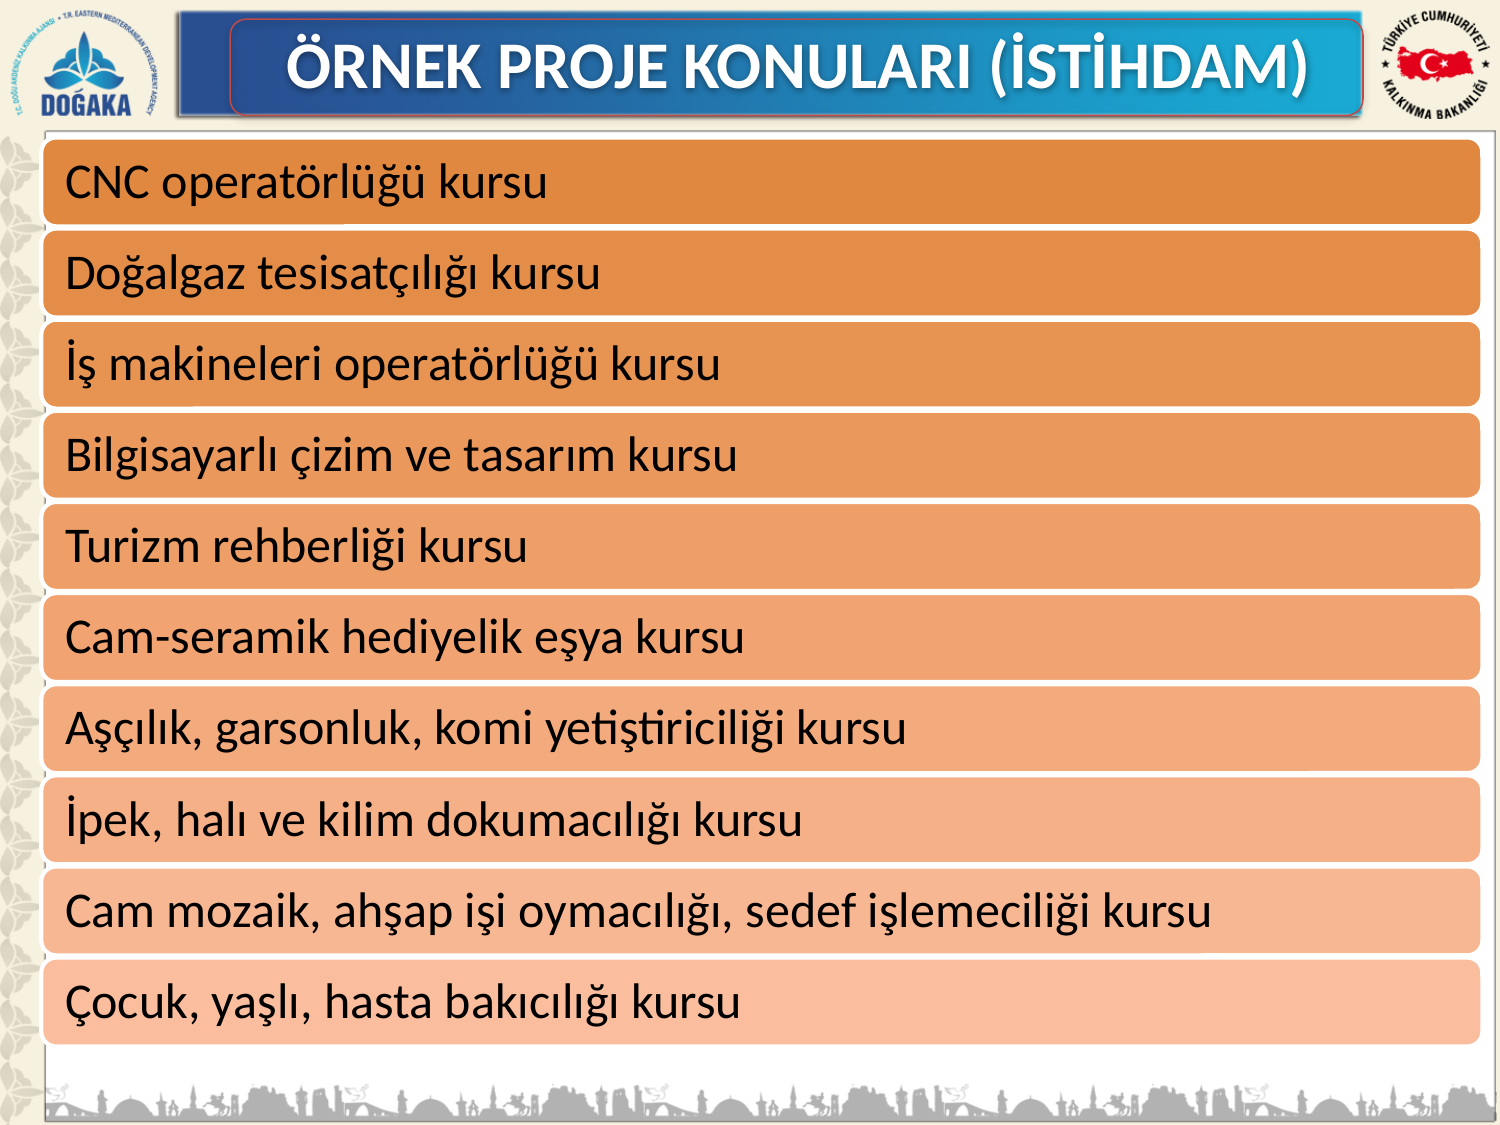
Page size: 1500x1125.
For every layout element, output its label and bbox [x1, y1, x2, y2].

text_box [41, 136, 1483, 1047]
text_box [0, 2, 1483, 138]
picture [0, 0, 1500, 1125]
